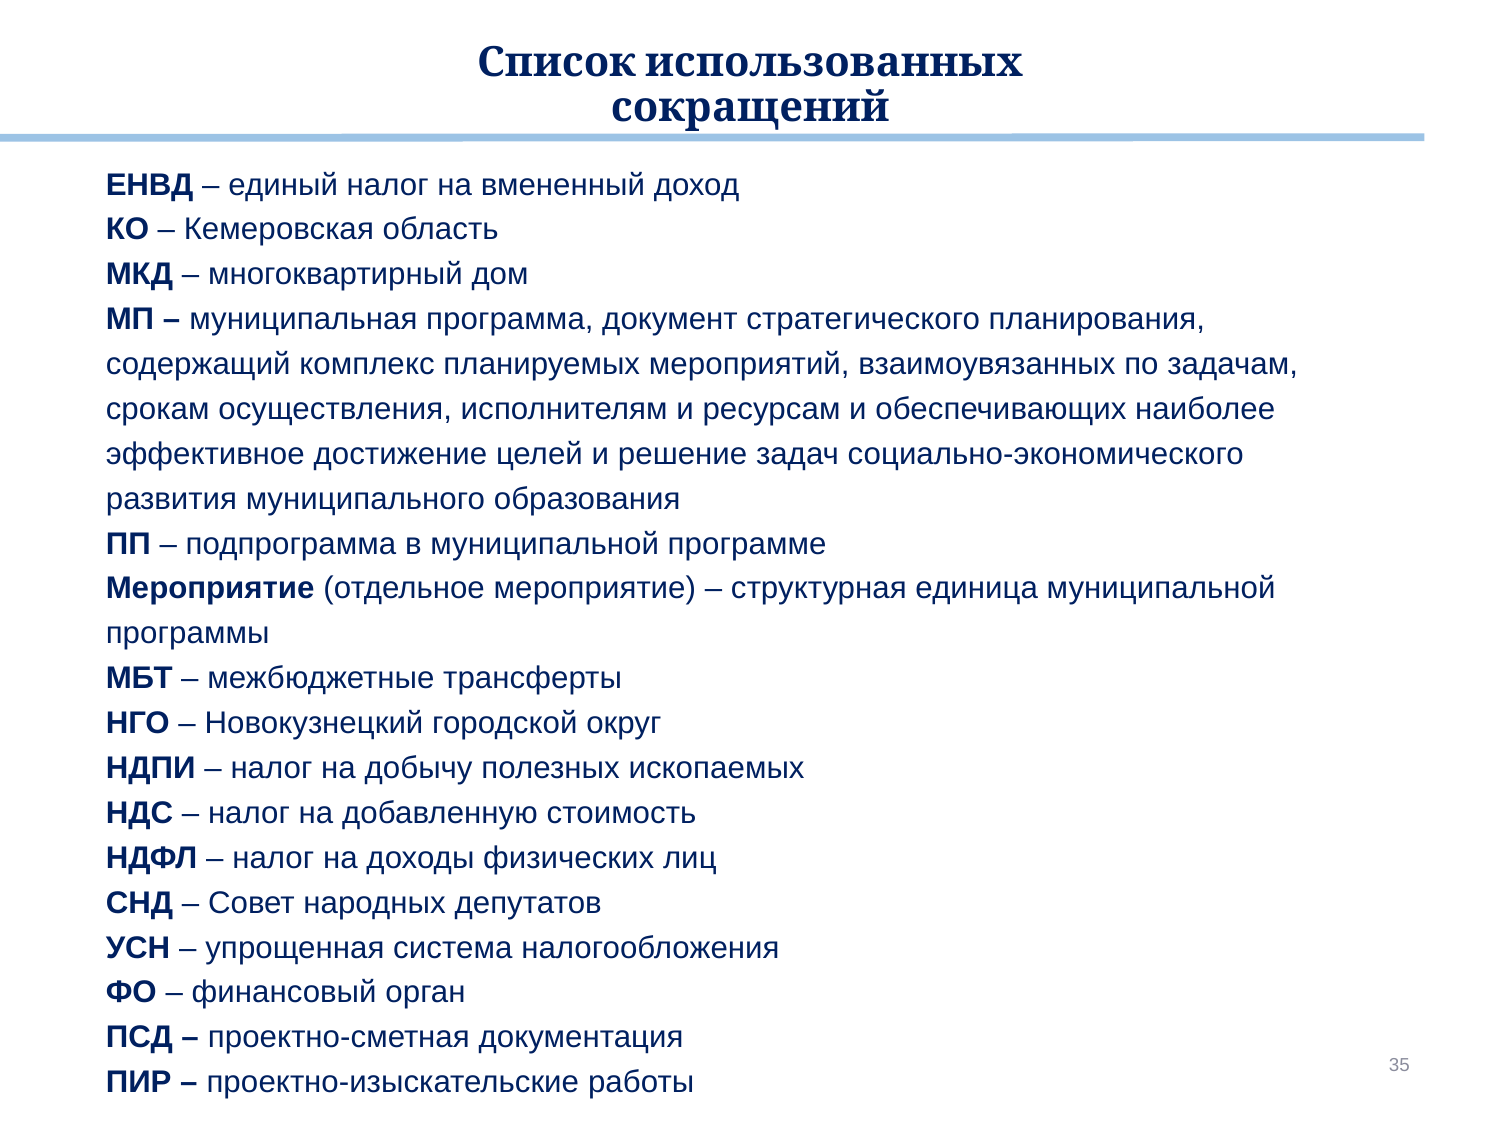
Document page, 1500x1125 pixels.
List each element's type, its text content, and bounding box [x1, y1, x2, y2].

title Список использованных сокращений [324, 30, 1176, 139]
slide_number 35 [1074, 1024, 1425, 1103]
text_box ЕНВД – единый налог на вмененный доход КО – Кемеровская область МКД – многоквартирный дом МП – муниципальная программа, документ стратегического планирования, содержащий комплекс планируемых мероприятий, взаимоувязанных по задачам, срокам осуществления, исполнителям и ресурсам и обеспечивающих наиболее эффективное достижение целей и решение задач социально-экономического развития муниципального образования ПП – подпрограмма в муниципальной программе Мероприятие (отдельное мероприятие) – структурная единица муниципальной программы МБТ – межбюджетные трансферты НГО – Новокузнецкий городской округ НДПИ – налог на добычу полезных ископаемых НДС – налог на добавленную стоимость НДФЛ – налог на доходы физических лиц СНД – Совет народных депутатов УСН – упрощенная система налогообложения ФО – финансовый орган ПСД – проектно-сметная документация ПИР – проектно-изыскательские работы [91, 148, 1392, 1106]
